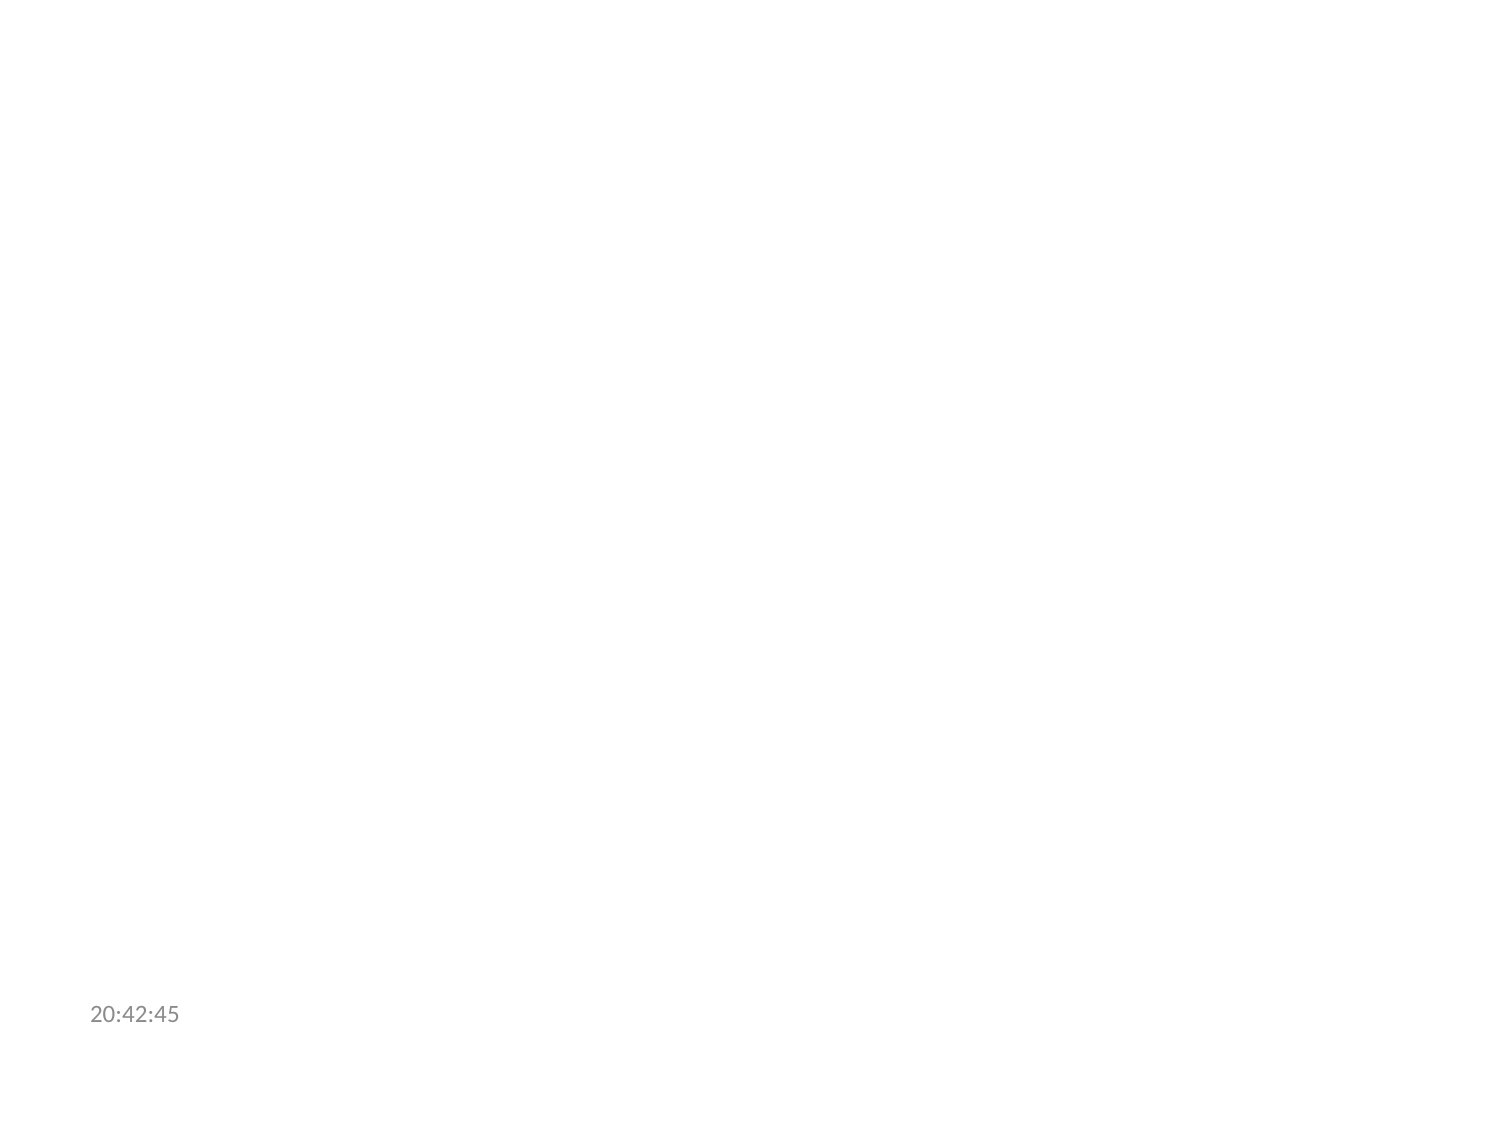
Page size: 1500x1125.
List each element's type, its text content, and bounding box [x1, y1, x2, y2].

text_box 15:35:09 [75, 982, 425, 1043]
